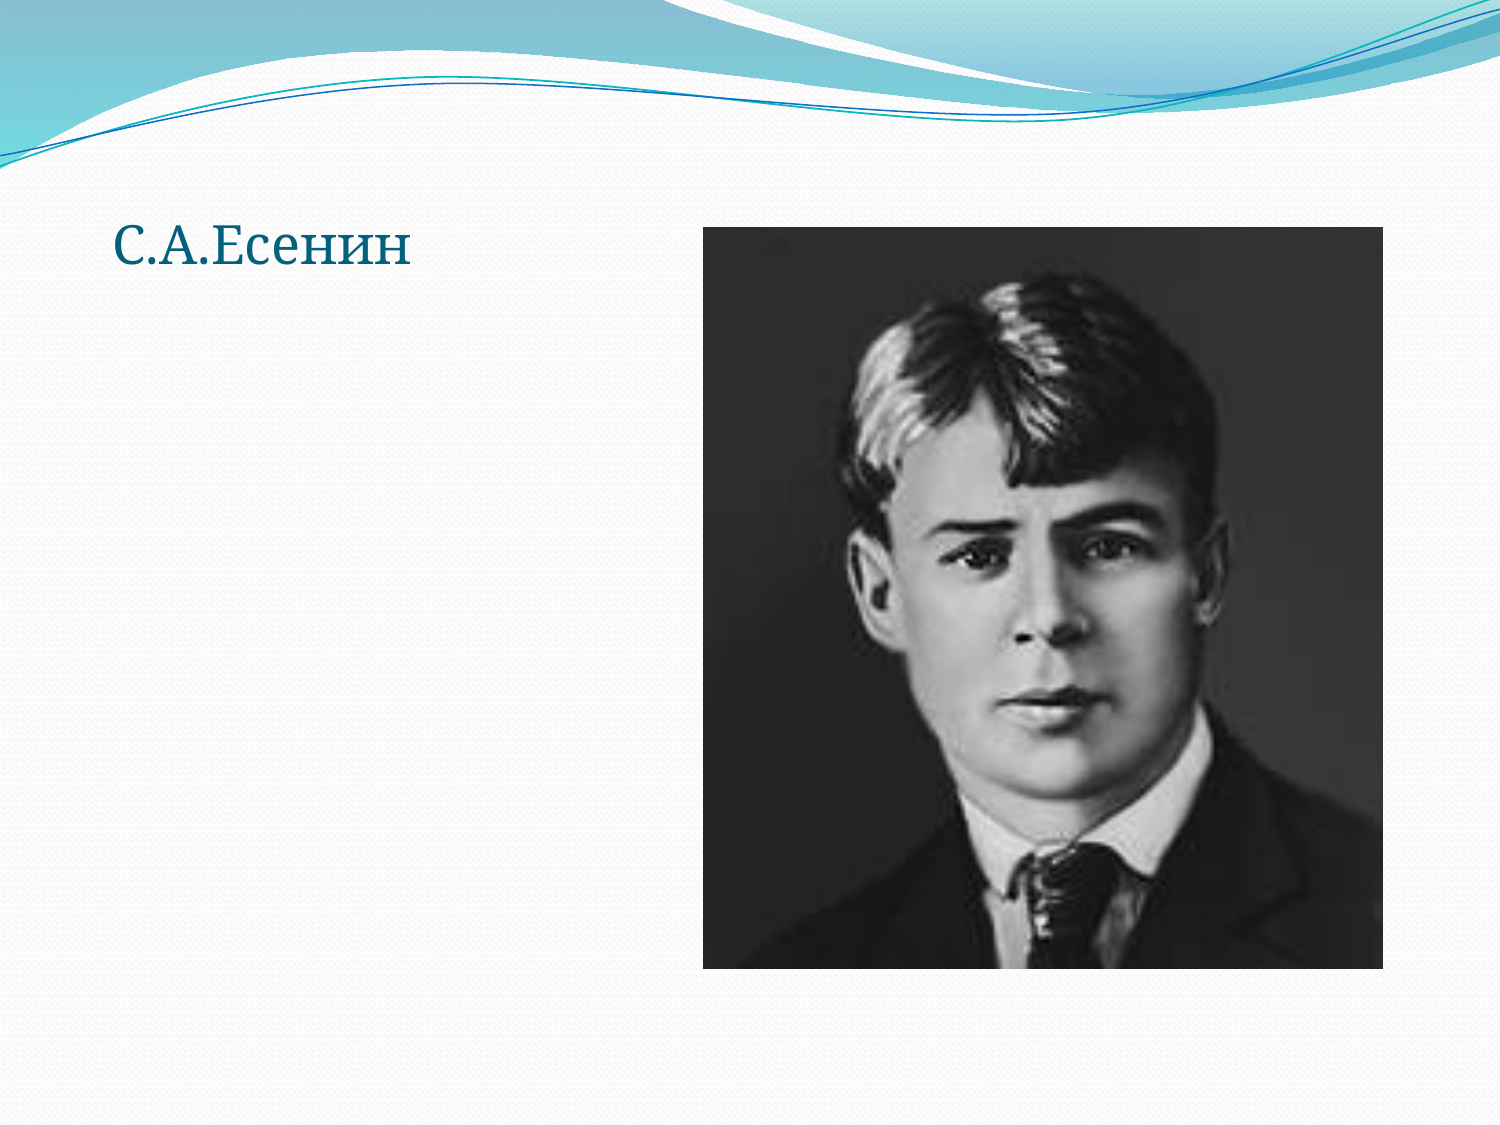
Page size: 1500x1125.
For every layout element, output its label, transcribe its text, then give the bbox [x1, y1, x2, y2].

title С.А.Есенин [112, 84, 563, 275]
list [702, 227, 1383, 970]
